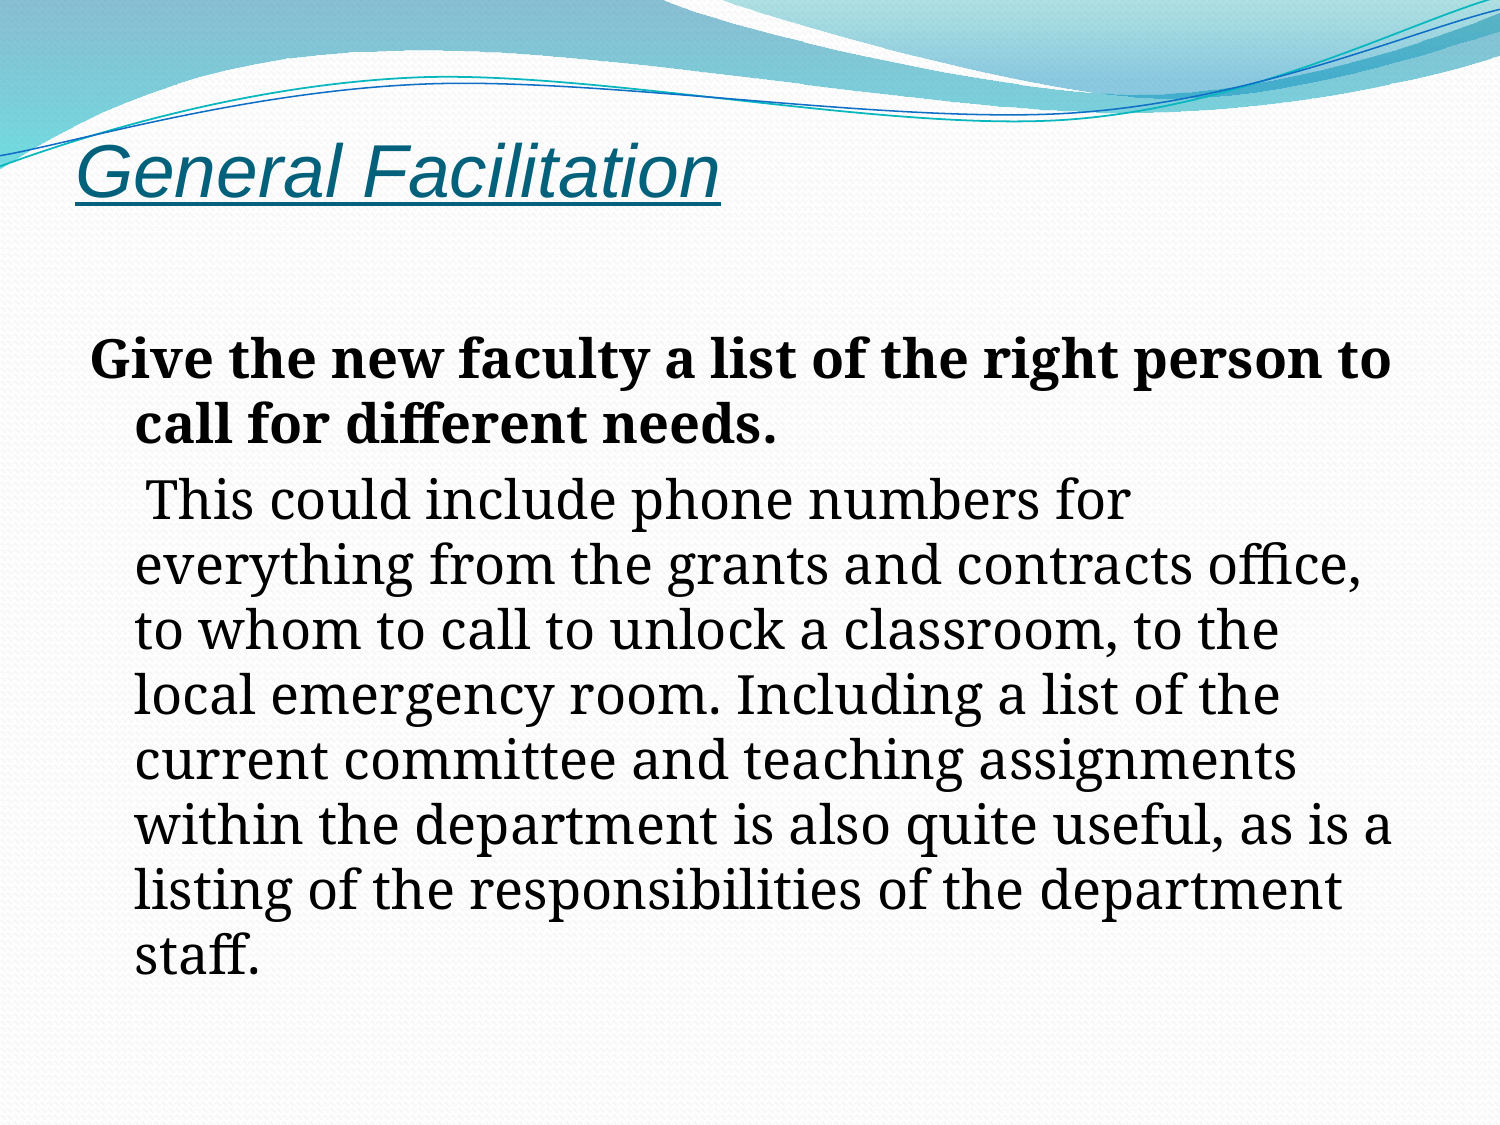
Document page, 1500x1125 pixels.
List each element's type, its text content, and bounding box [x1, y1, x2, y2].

title General Facilitation [75, 115, 1425, 303]
list Give the new faculty a list of the right person to call for different needs. This could include phone numbers for everything from the grants and contracts office, to whom to call to unlock a classroom, to the local emergency room. Including a list of the current committee and teaching assignments within the department is also quite useful, as is a listing of the responsibilities of the department staff. [75, 317, 1425, 1038]
